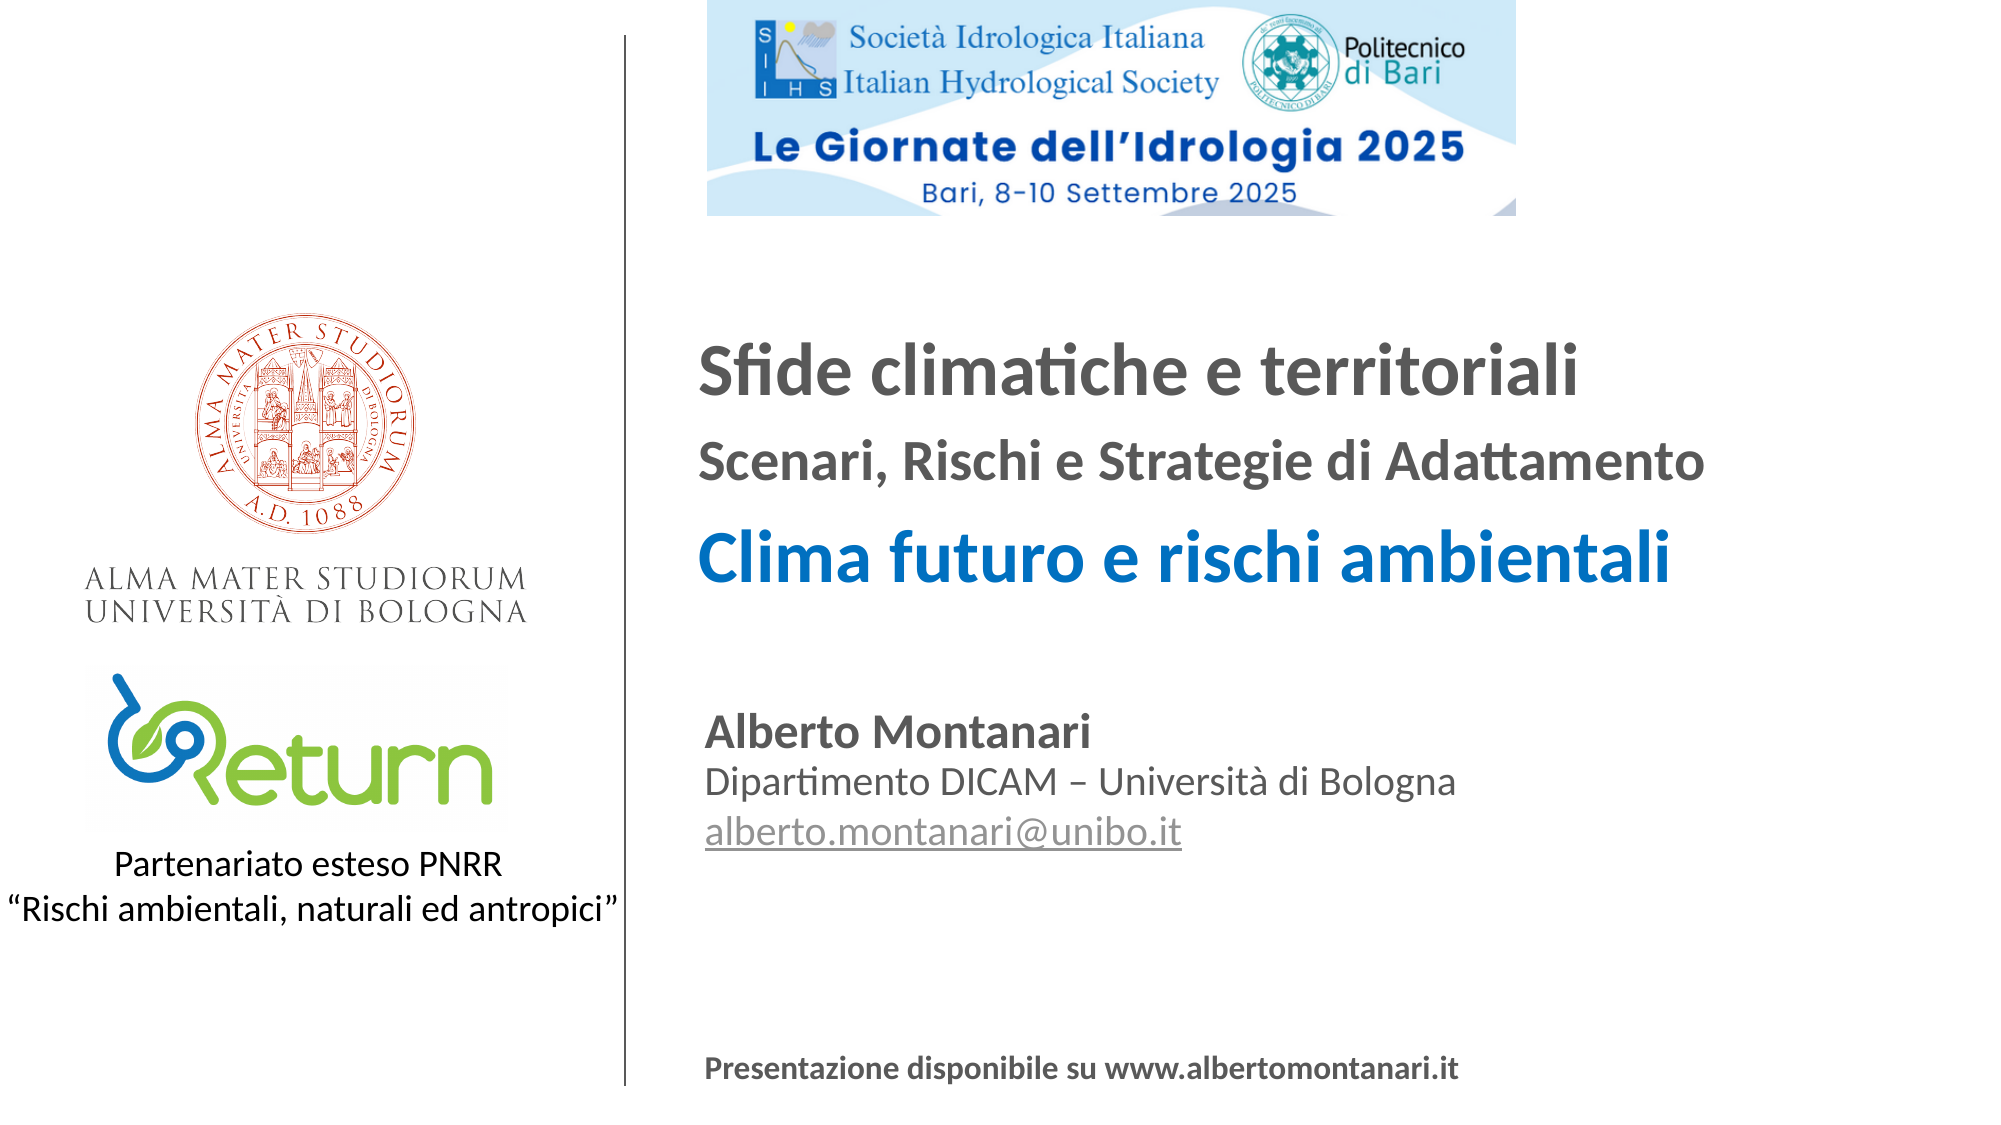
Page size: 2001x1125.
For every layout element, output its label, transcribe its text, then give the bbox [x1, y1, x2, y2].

list Alberto Montanari [689, 691, 1840, 746]
picture [706, 0, 1516, 216]
list Dipartimento DICAM – Università di Bologna alberto.montanari@unibo.it Presentazione disponibile su www.albertomontanari.it [689, 746, 1856, 877]
text_box Partenariato esteso PNRR “Rischi ambientali, naturali ed antropici” [0, 831, 637, 937]
list Sfide climatiche e territoriali Scenari, Rischi e Strategie di Adattamento Clima futuro e rischi ambientali [683, 234, 1950, 684]
picture [15, 269, 595, 833]
